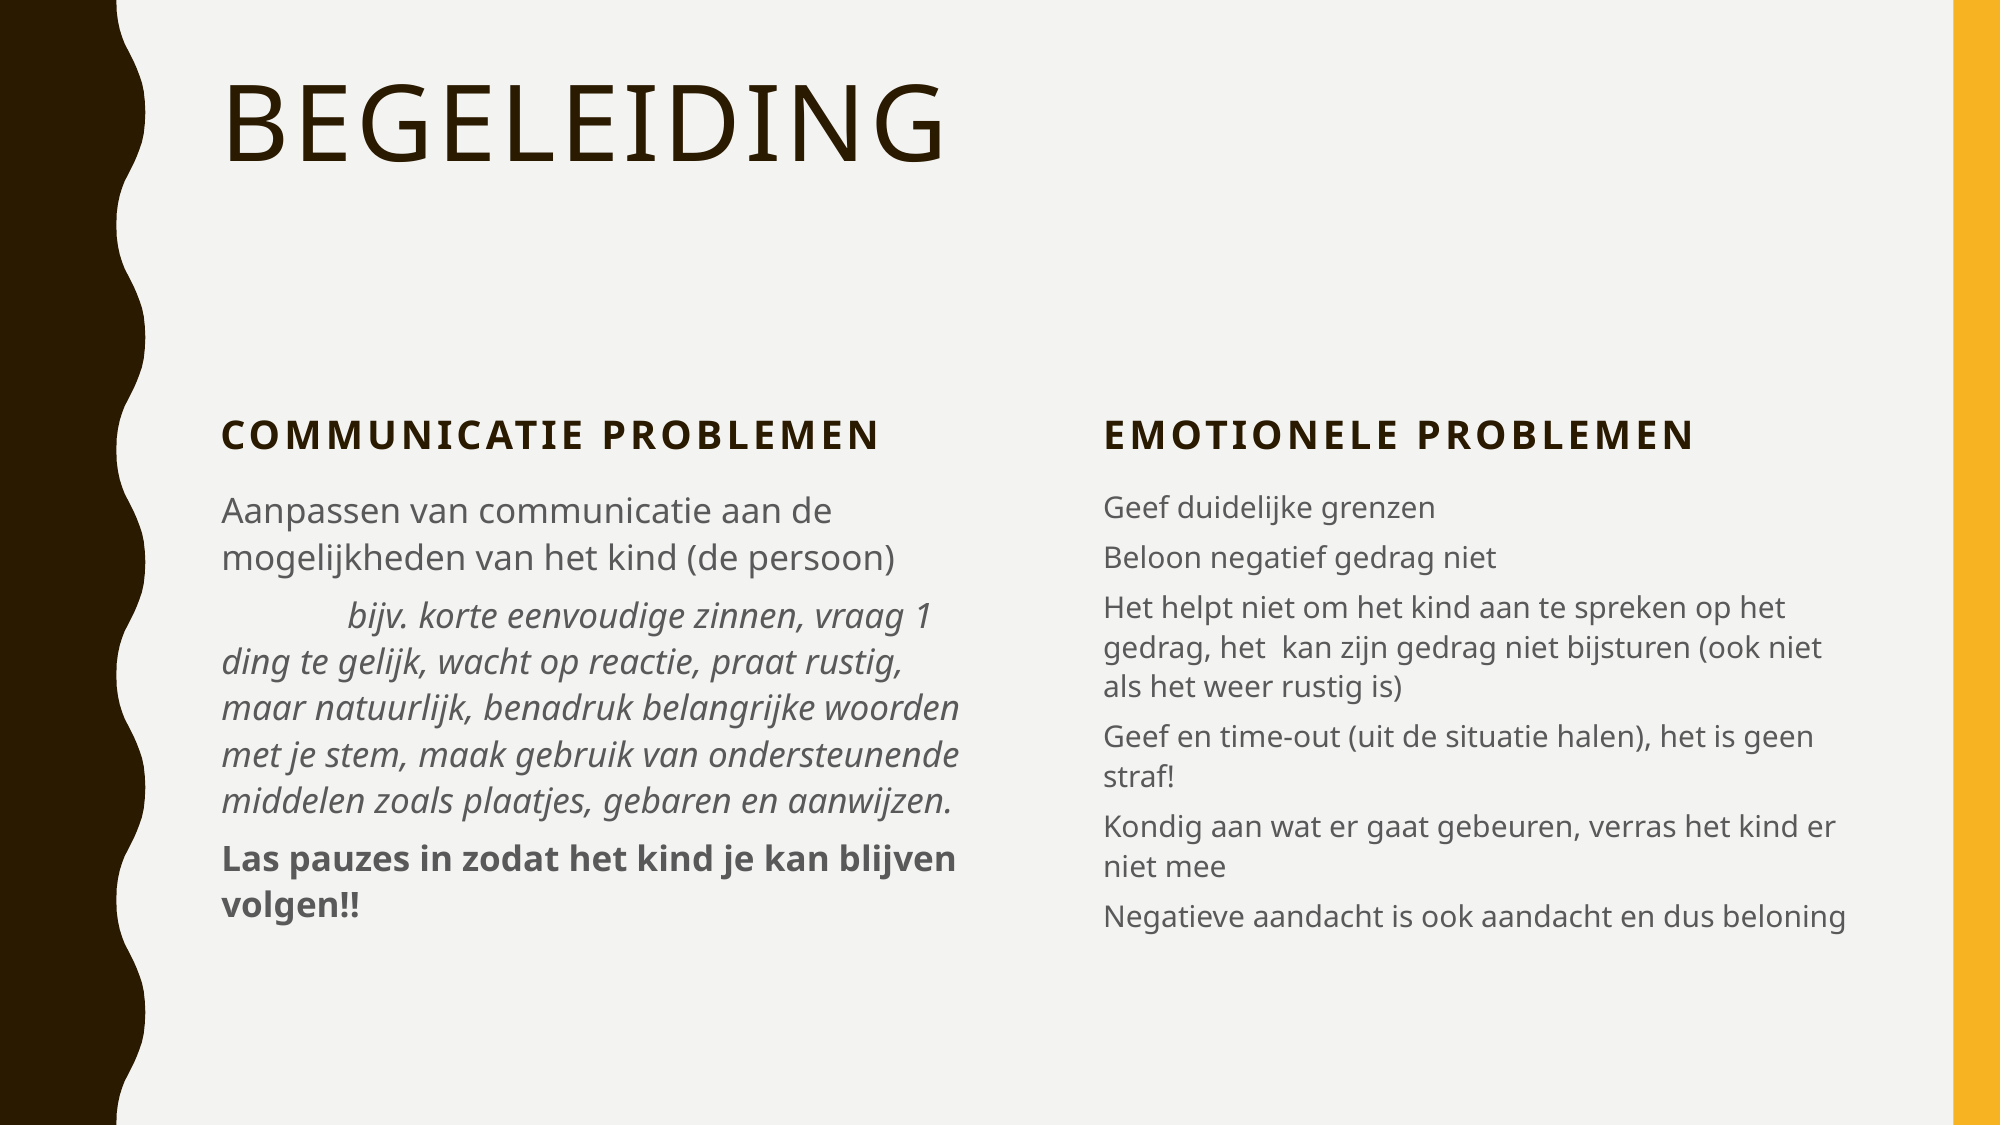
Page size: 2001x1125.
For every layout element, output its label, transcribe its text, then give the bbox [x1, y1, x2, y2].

title begeleiding [205, 62, 1875, 308]
list Communicatie problemen [205, 360, 993, 465]
list Geef duidelijke grenzen Beloon negatief gedrag niet Het helpt niet om het kind aan te spreken op het gedrag, het kan zijn gedrag niet bijsturen (ook niet als het weer rustig is) Geef en time-out (uit de situatie halen), het is geen straf! Kondig aan wat er gaat gebeuren, verras het kind er niet mee Negatieve aandacht is ook aandacht en dus beloning [1088, 477, 1876, 969]
list Emotionele problemen [1088, 360, 1876, 465]
list Aanpassen van communicatie aan de mogelijkheden van het kind (de persoon) bijv. korte eenvoudige zinnen, vraag 1 ding te gelijk, wacht op reactie, praat rustig, maar natuurlijk, benadruk belangrijke woorden met je stem, maak gebruik van ondersteunende middelen zoals plaatjes, gebaren en aanwijzen. Las pauzes in zodat het kind je kan blijven volgen!! [206, 477, 994, 969]
